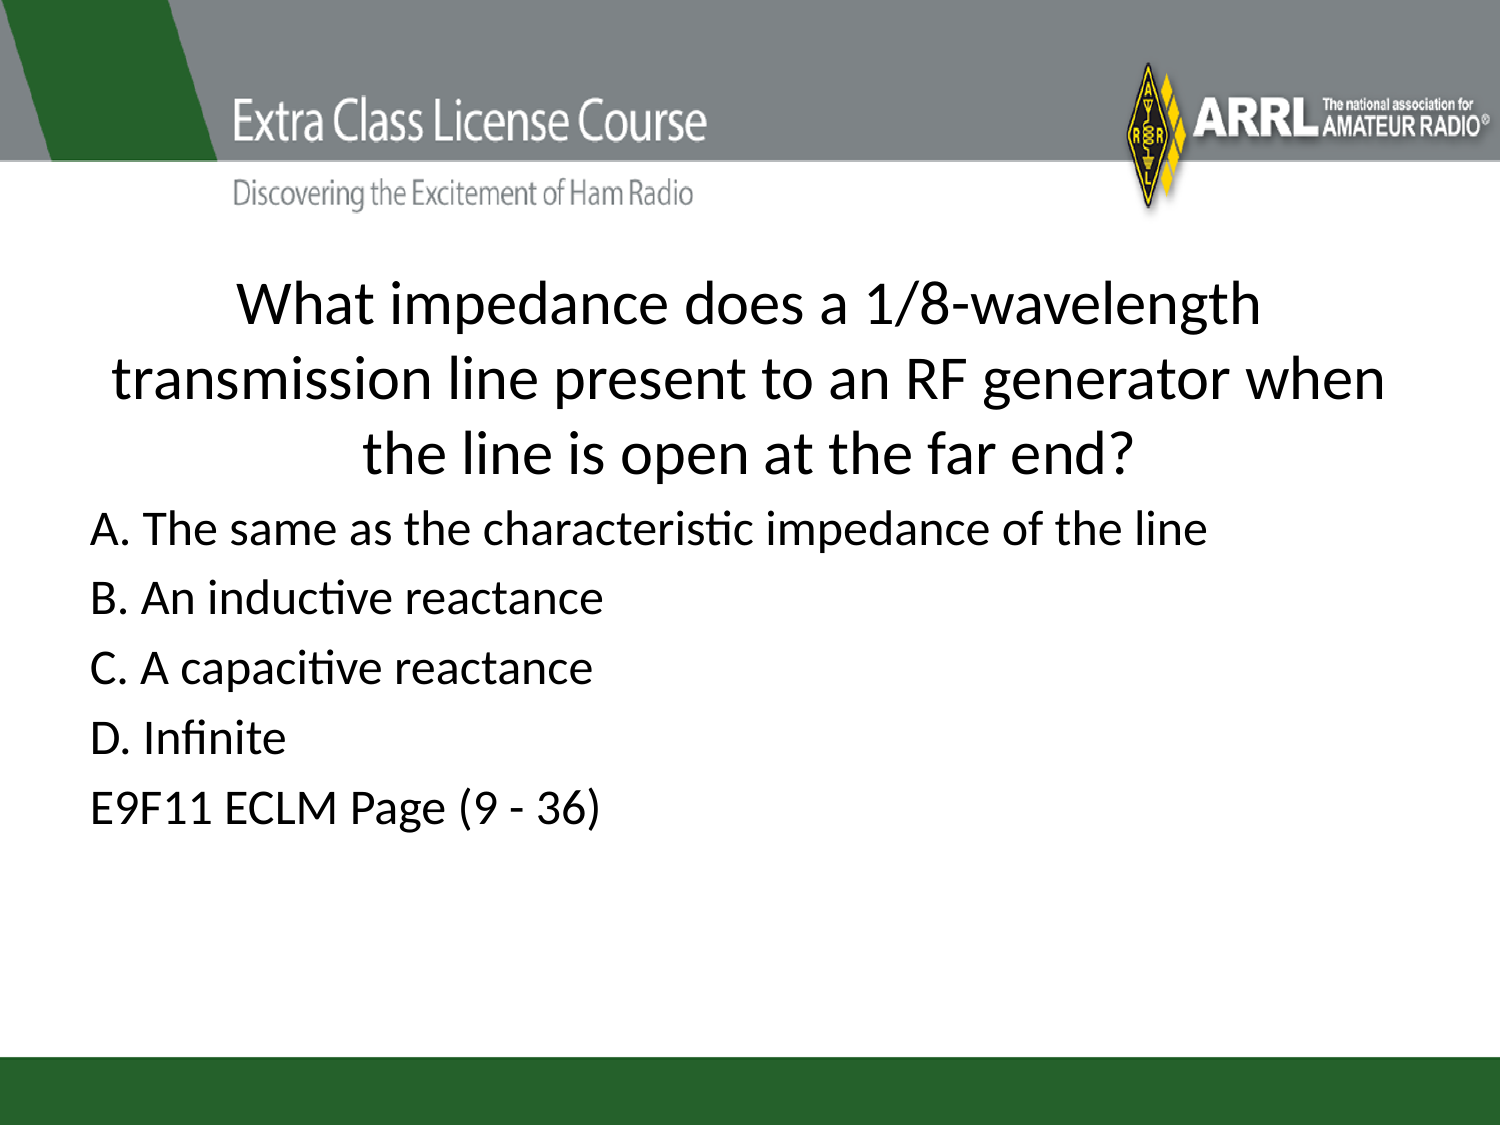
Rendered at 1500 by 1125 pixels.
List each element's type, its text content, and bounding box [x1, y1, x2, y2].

list A. The same as the characteristic impedance of the line B. An inductive reactance C. A capacitive reactance D. Infinite E9F11 ECLM Page (9 - 36) [75, 487, 1425, 1005]
picture [0, 0, 1500, 1125]
title What impedance does a 1/8-wavelength transmission line present to an RF generator when the line is open at the far end? [75, 254, 1425, 435]
